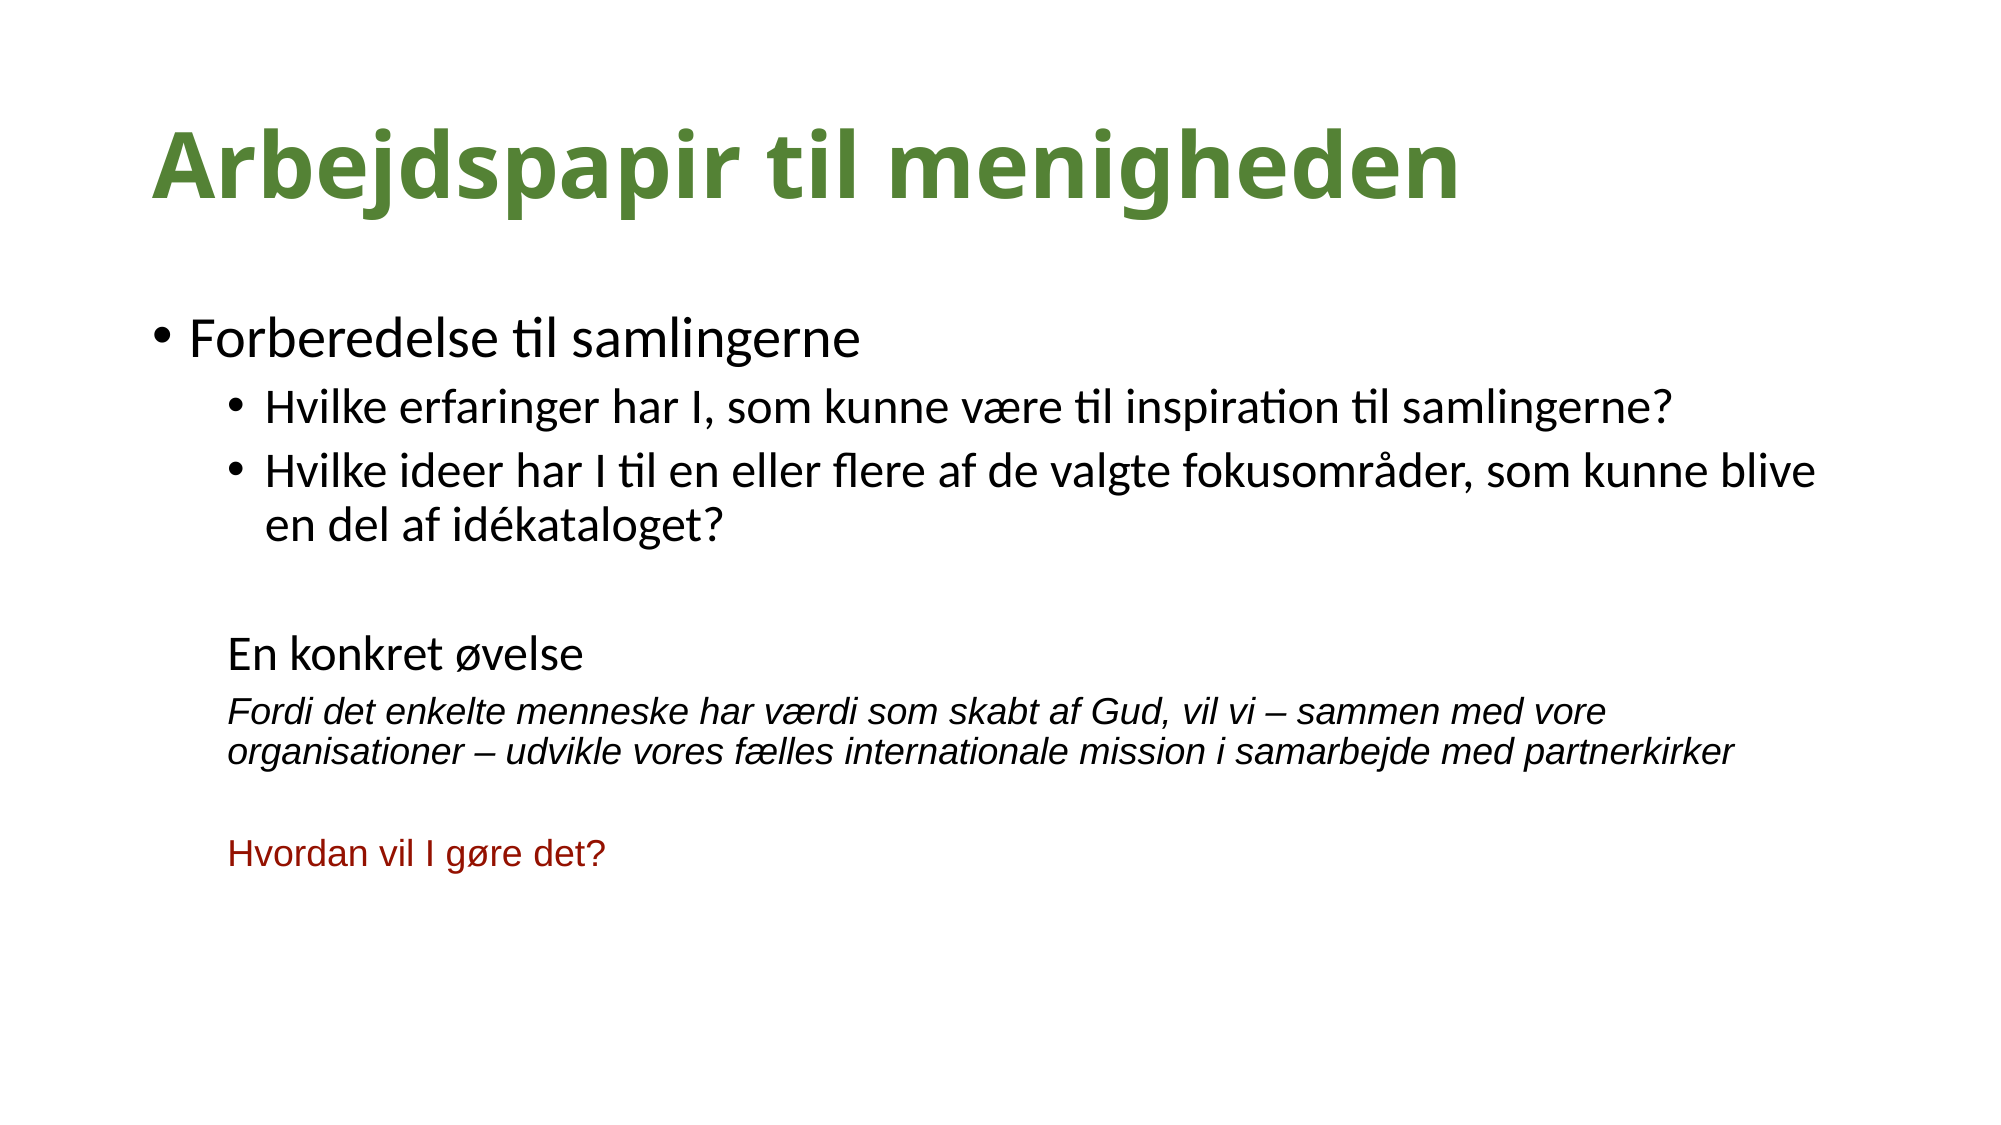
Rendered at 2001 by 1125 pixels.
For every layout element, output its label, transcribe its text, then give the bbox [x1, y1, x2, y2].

title Arbejdspapir til menigheden [137, 59, 1863, 278]
list Forberedelse til samlingerne Hvilke erfaringer har I, som kunne være til inspiration til samlingerne? Hvilke ideer har I til en eller flere af de valgte fokusområder, som kunne blive en del af idékataloget? En konkret øvelse Fordi det enkelte menneske har værdi som skabt af Gud, vil vi – sammen med vore organisationer – udvikle vores fælles internationale mission i samarbejde med partnerkirker Hvordan vil I gøre det? [137, 299, 1863, 1014]
